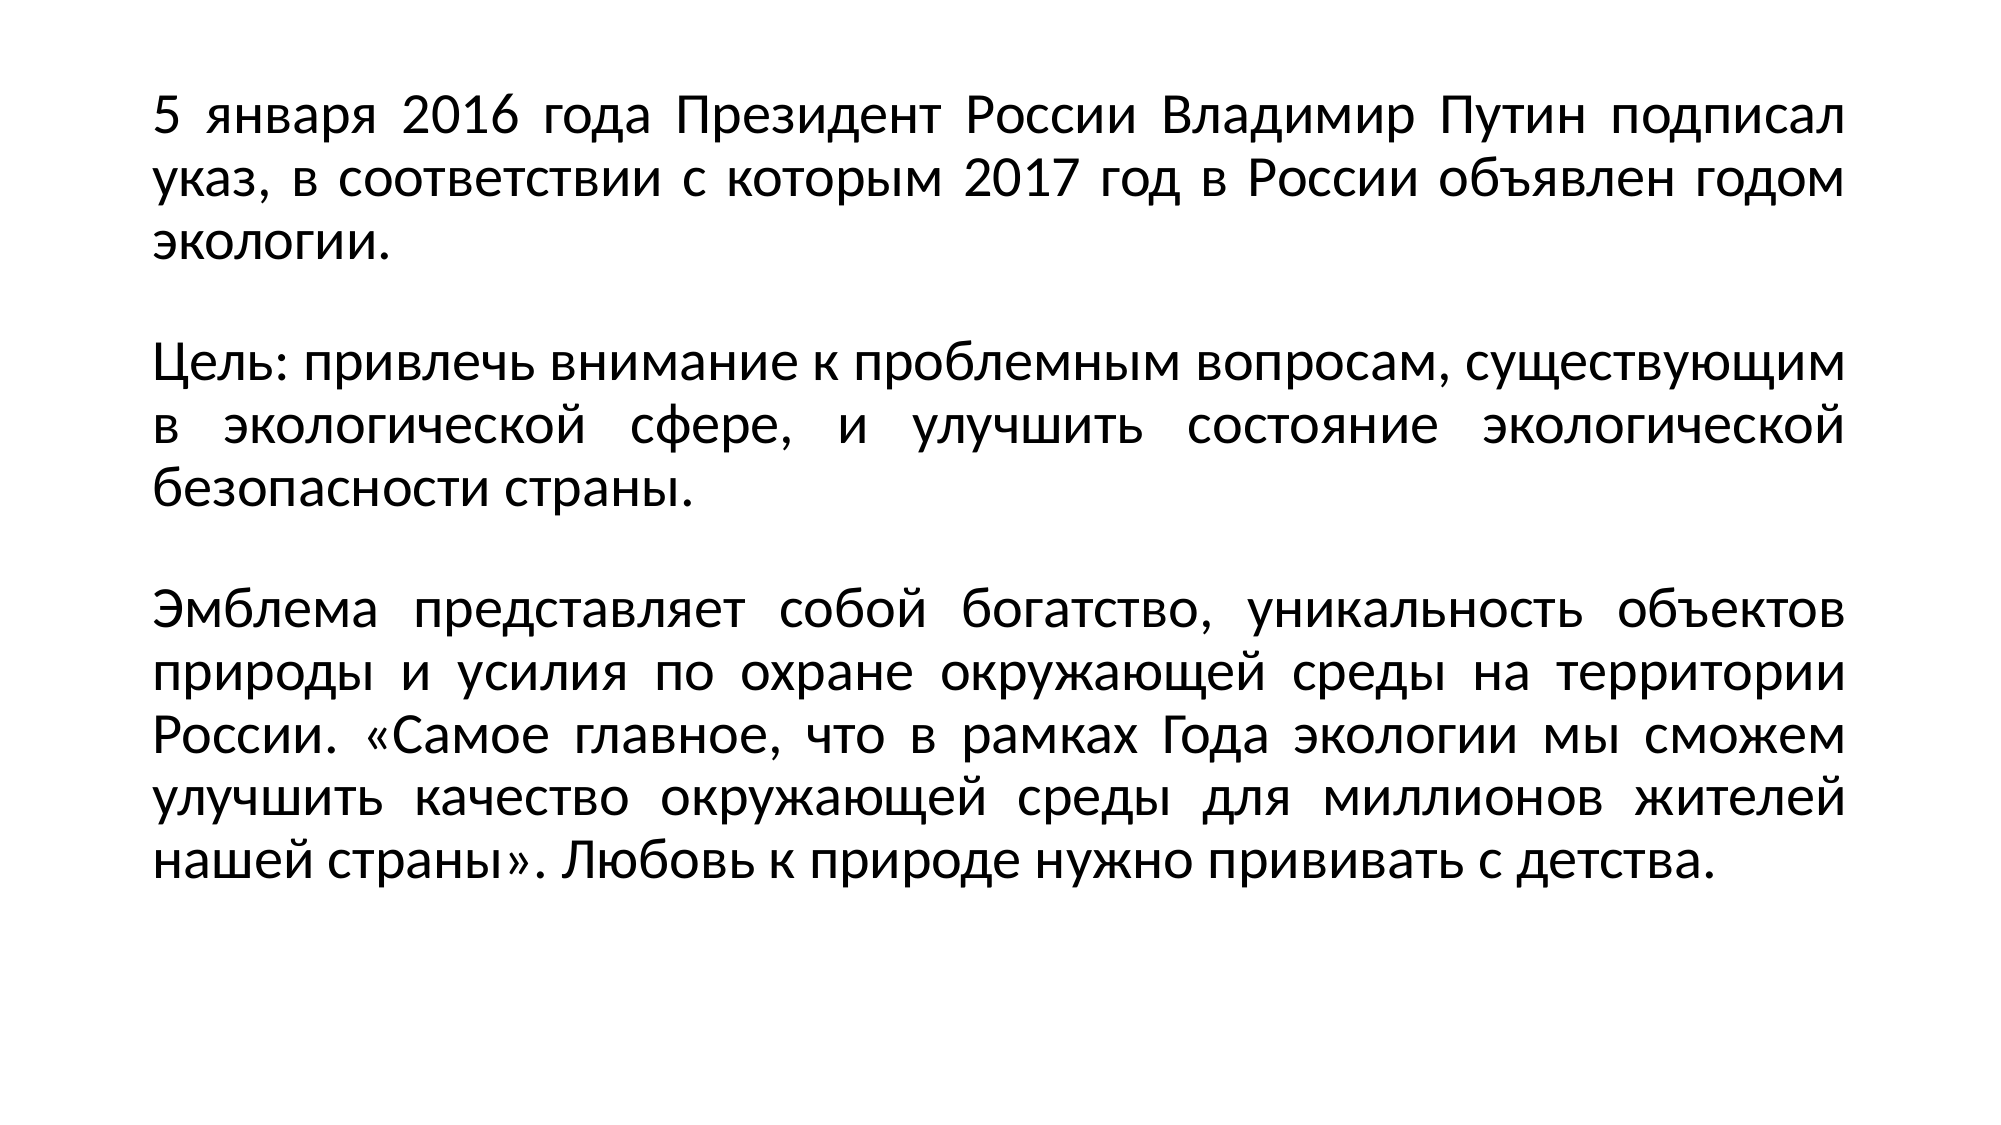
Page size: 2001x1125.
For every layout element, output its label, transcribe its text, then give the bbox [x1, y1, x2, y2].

text_box Эмблема представляет собой богатство, уникальность объектов природы и усилия по охране окружающей среды на территории России. «Самое главное, что в рамках Года экологии мы сможем улучшить качество окружающей среды для миллионов жителей нашей страны». Любовь к природе нужно прививать с детства. [137, 569, 1863, 964]
text_box Цель: привлечь внимание к проблемным вопросам, существующим в экологической сфере, и улучшить состояние экологической безопасности страны. [137, 322, 1863, 543]
list 5 января 2016 года Президент России Владимир Путин подписал указ, в соответствии с которым 2017 год в России объявлен годом экологии. [137, 76, 1863, 296]
